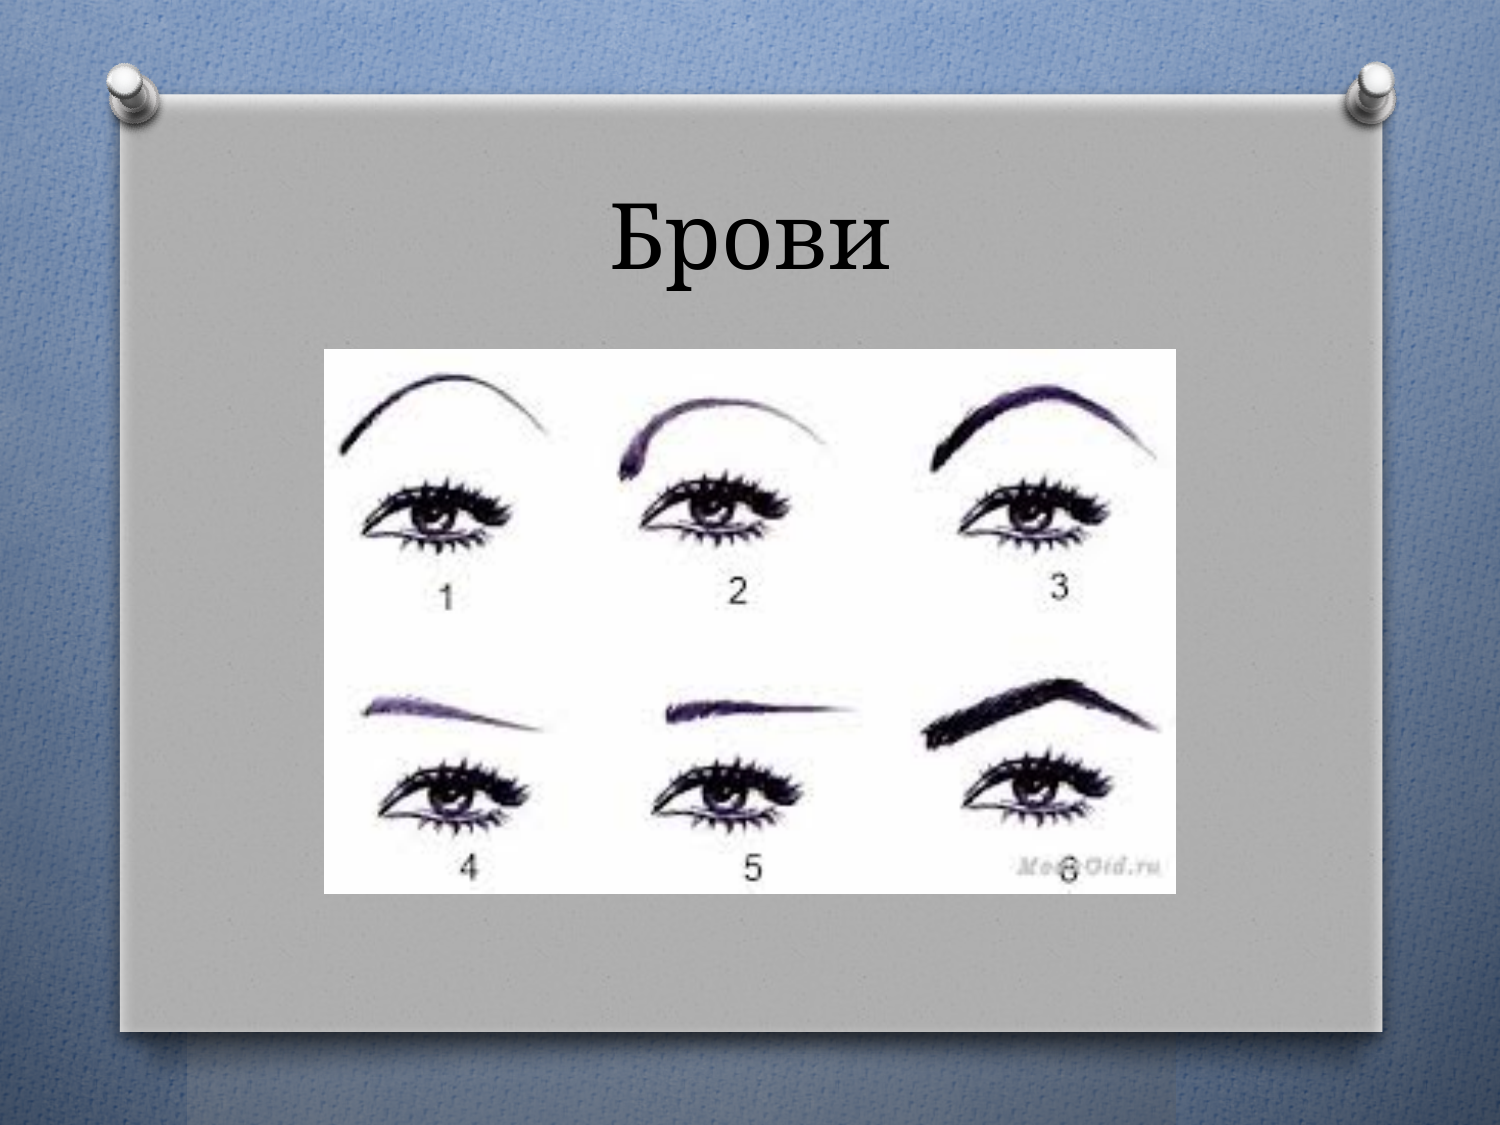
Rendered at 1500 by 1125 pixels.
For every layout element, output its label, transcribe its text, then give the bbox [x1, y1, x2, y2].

title Брови [179, 134, 1323, 332]
picture [75, 29, 198, 153]
picture [1317, 35, 1439, 156]
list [324, 349, 1176, 894]
